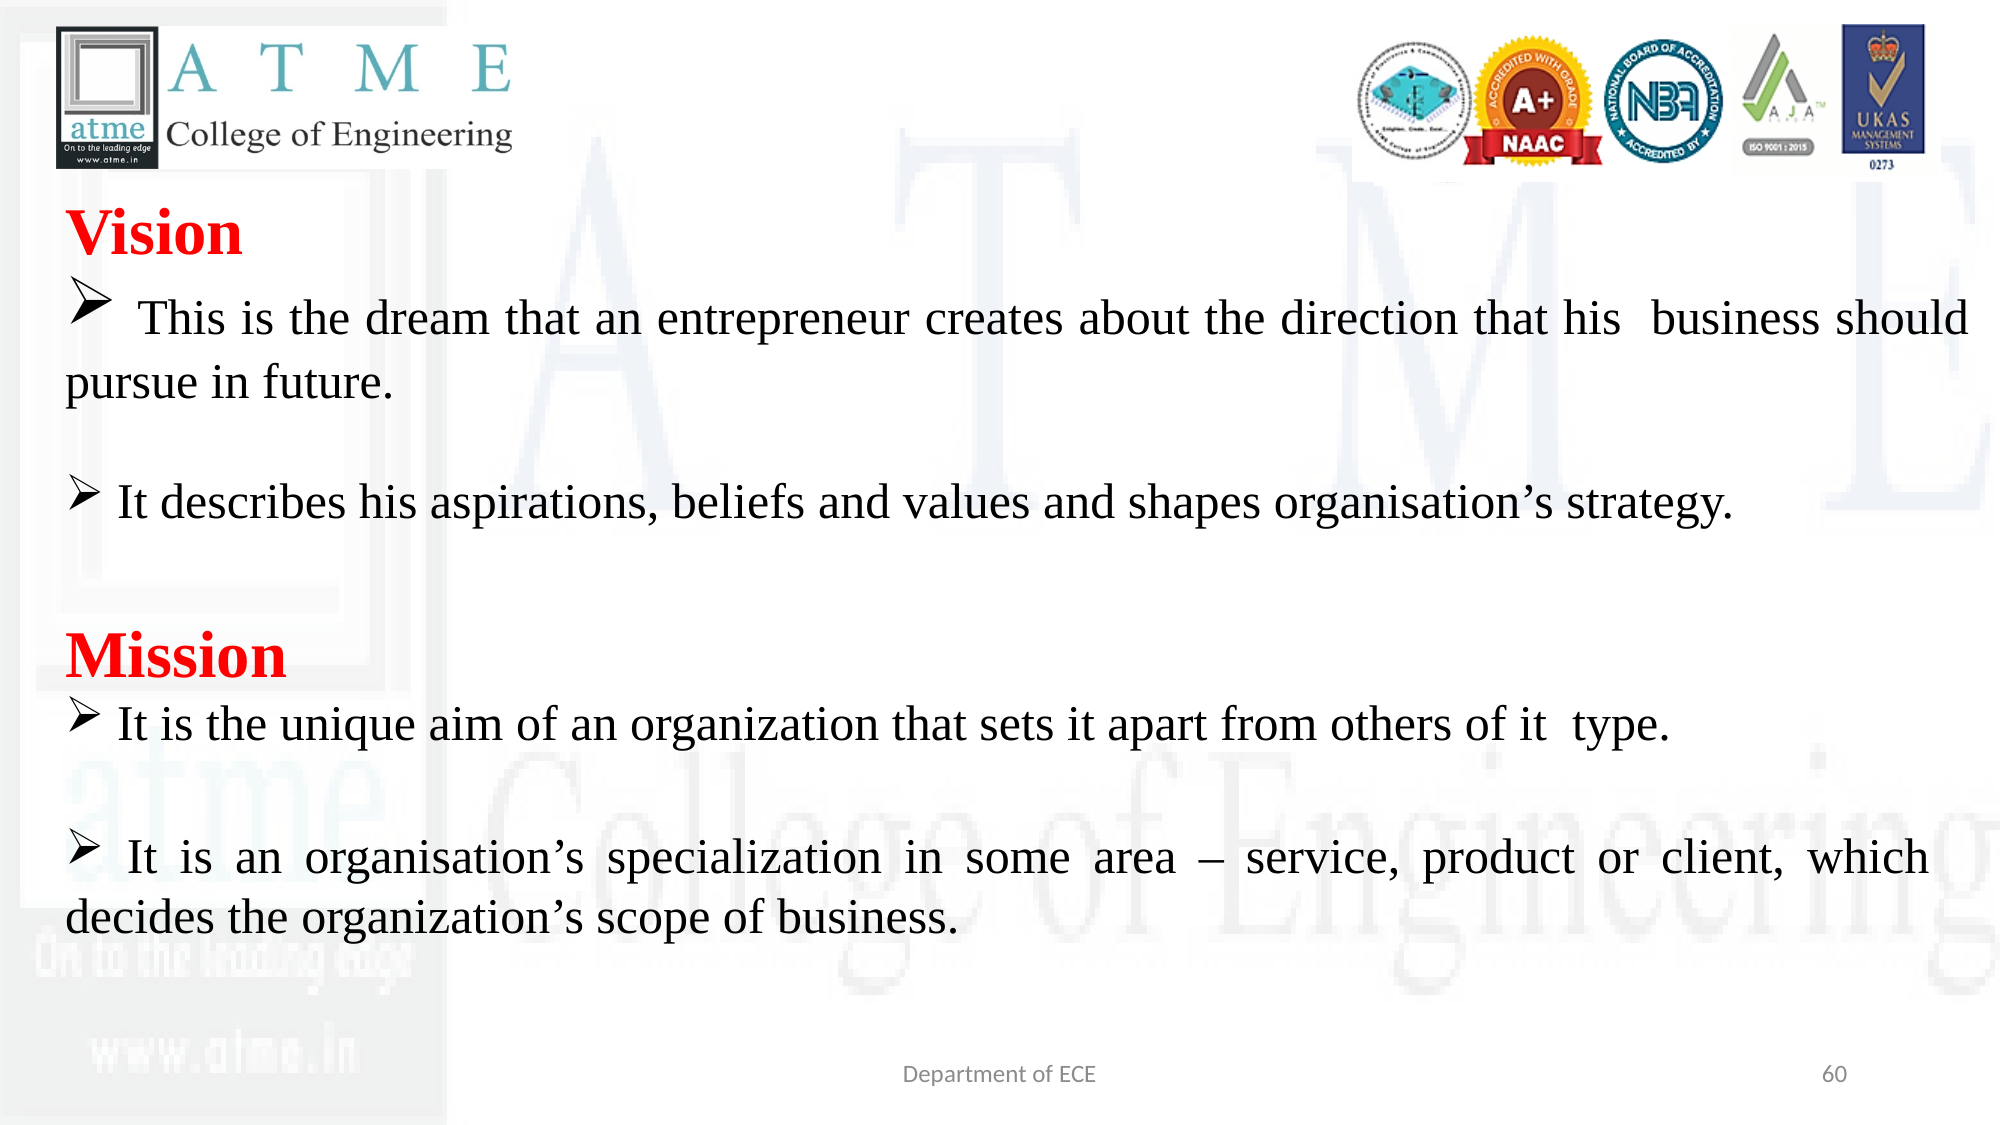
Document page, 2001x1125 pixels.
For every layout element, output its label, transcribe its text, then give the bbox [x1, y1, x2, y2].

picture [56, 26, 512, 169]
slide_number 60 [1412, 1042, 1863, 1103]
picture [1352, 24, 1941, 180]
text_box Vision This is the dream that an entrepreneur creates about the direction that his business should pursue in future. It describes his aspirations, beliefs and values and shapes organisation’s strategy. [50, 180, 1986, 581]
footer Department of ECE [662, 1042, 1338, 1103]
text_box Mission It is the unique aim of an organization that sets it apart from others of it type. It is an organisation’s specialization in some area – service, product or client, which decides the organization’s scope of business. [50, 603, 1946, 951]
